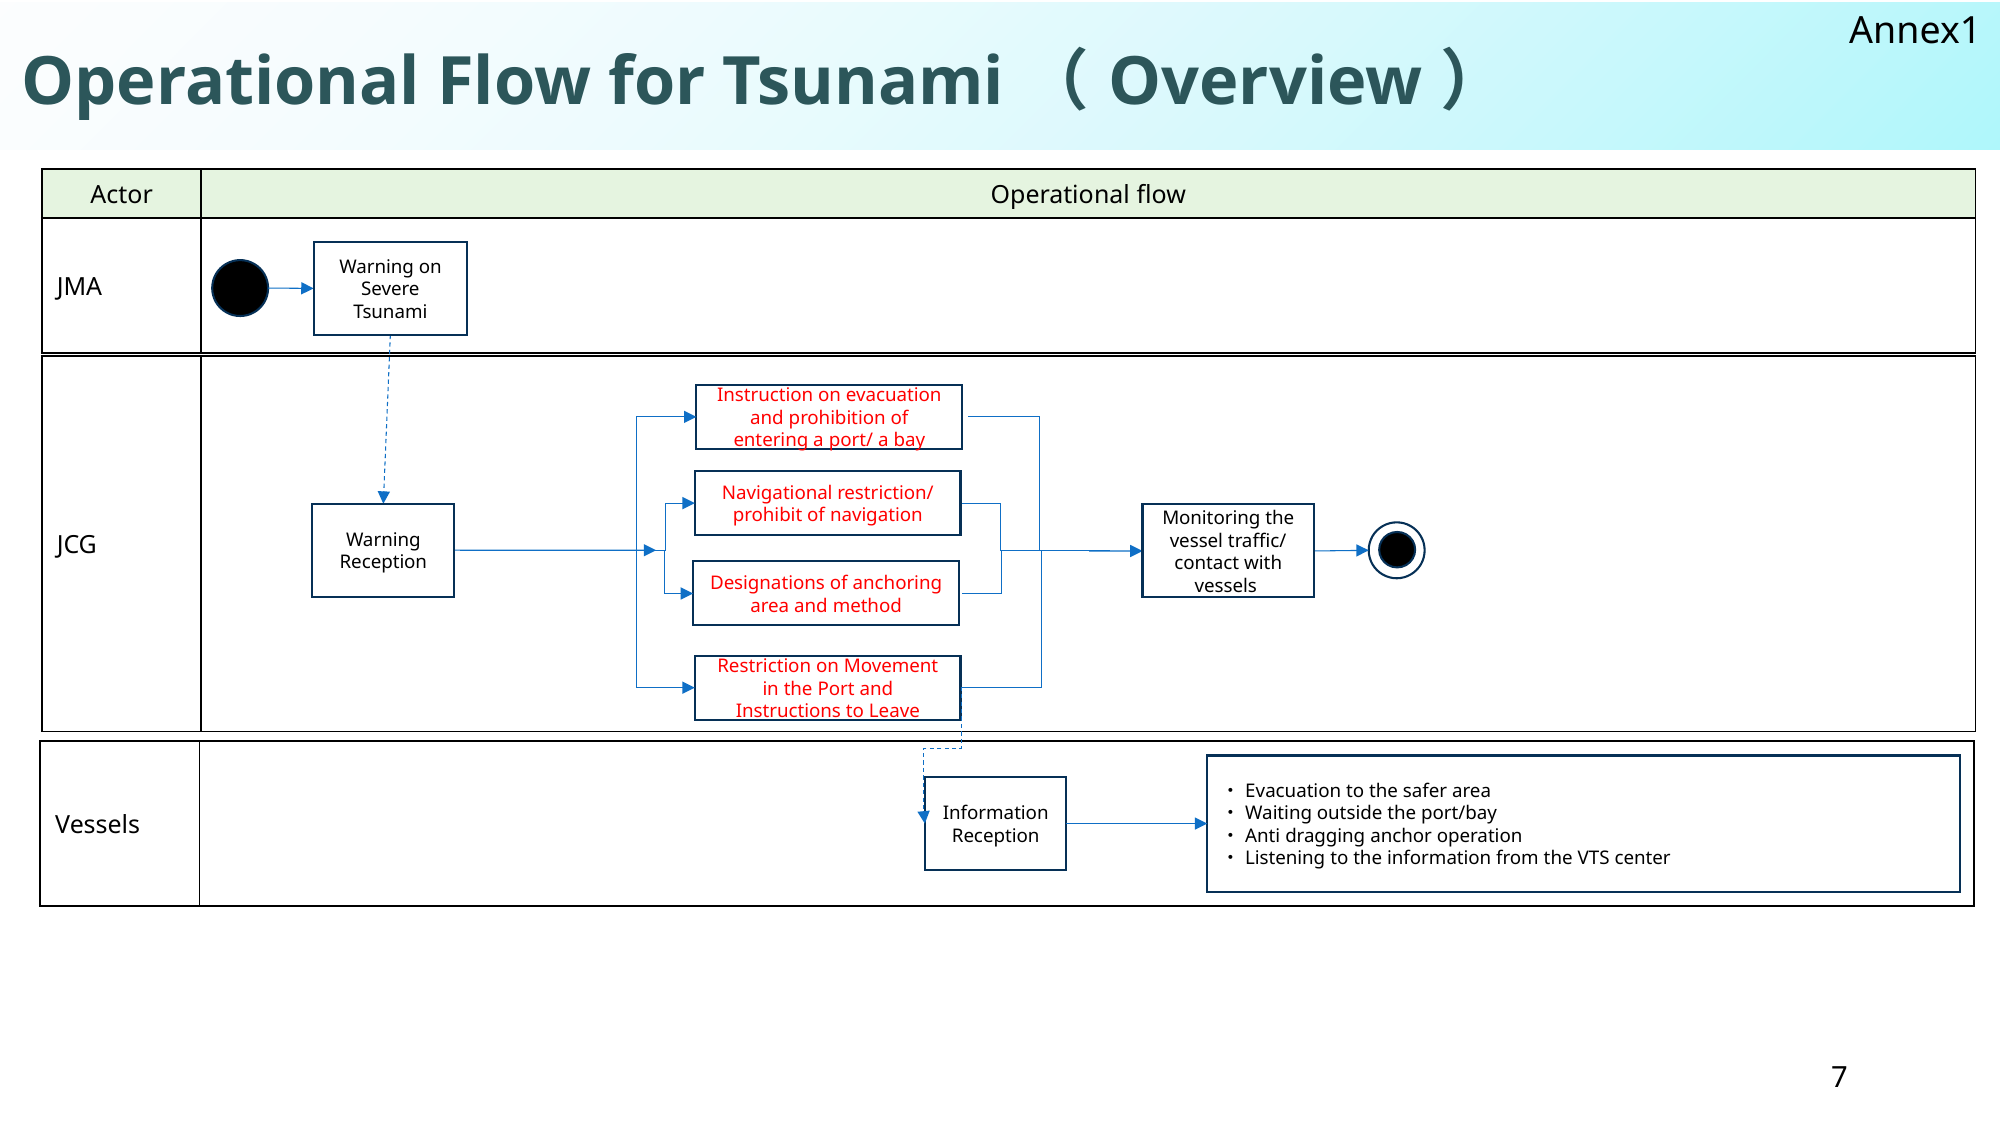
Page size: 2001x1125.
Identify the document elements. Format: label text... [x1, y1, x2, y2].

text_box Warning Reception [311, 503, 455, 598]
text_box Warning on Severe Tsunami [313, 241, 468, 336]
table_header Operational flow [202, 170, 1975, 217]
table_header [391, 357, 1975, 731]
table_cell JMA [43, 219, 200, 352]
text_box [211, 259, 270, 318]
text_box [636, 503, 695, 551]
table_header Actor [43, 170, 200, 217]
table_header [202, 357, 924, 731]
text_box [960, 550, 1042, 688]
text_box Information Reception [924, 776, 1067, 871]
table_cell [202, 219, 1975, 352]
text_box Restriction on Movement in the Port and Instructions to Leave [694, 655, 960, 721]
text_box Instruction on evacuation and prohibition of entering a port/ a bay [695, 384, 963, 450]
text_box ・Evacuation to the safer area ・Waiting outside the port/bay ・Anti dragging anchor operation ・Listening to the information from the VTS center [1206, 754, 1961, 893]
table_header JCG [43, 357, 200, 731]
text_box [1378, 530, 1417, 569]
text_box Monitoring the vessel traffic/ contact with vessels [1141, 503, 1315, 598]
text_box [597, 589, 735, 649]
text_box [1367, 521, 1426, 580]
text_box Navigational restriction/ prohibit of navigation [695, 470, 962, 536]
text_box Designations of anchoring area and method [694, 560, 960, 626]
title Operational Flow for Tsunami（Overview） [6, 27, 2000, 130]
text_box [962, 503, 1040, 550]
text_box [968, 416, 1111, 551]
table_header Vessels [41, 742, 199, 905]
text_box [383, 334, 391, 504]
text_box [924, 687, 961, 824]
table_header [200, 742, 1973, 905]
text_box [636, 550, 694, 589]
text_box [599, 453, 734, 514]
